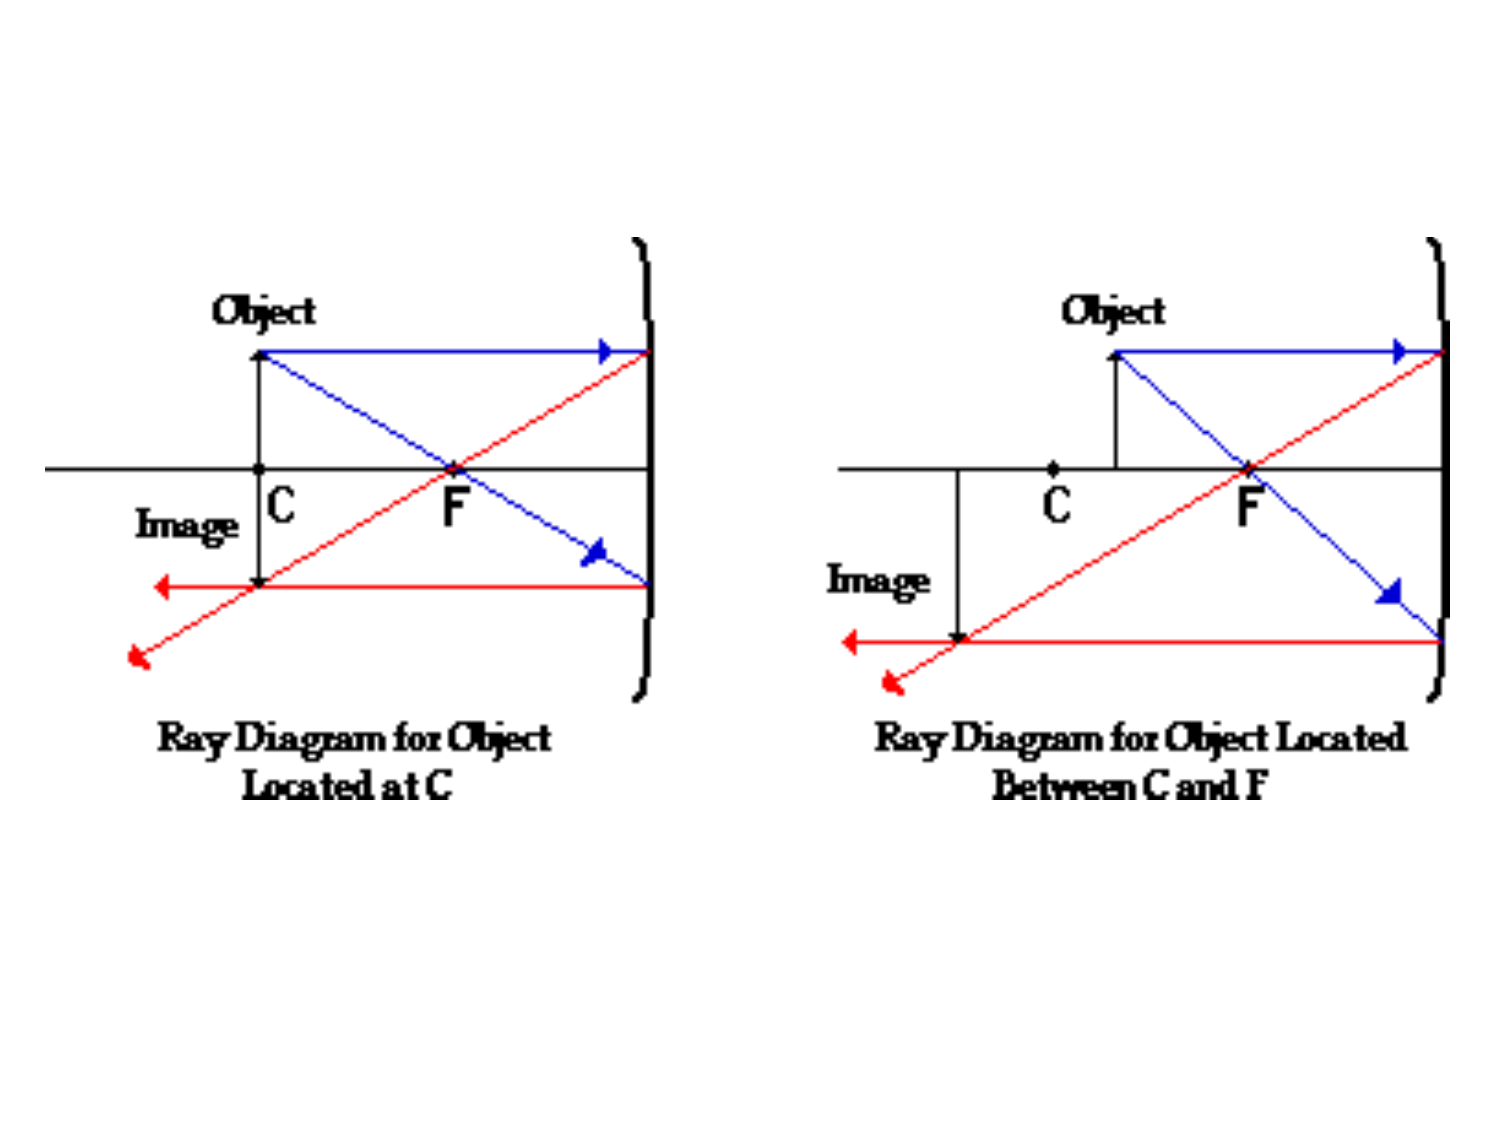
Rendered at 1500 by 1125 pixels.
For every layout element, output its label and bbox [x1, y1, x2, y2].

picture [45, 237, 1451, 801]
